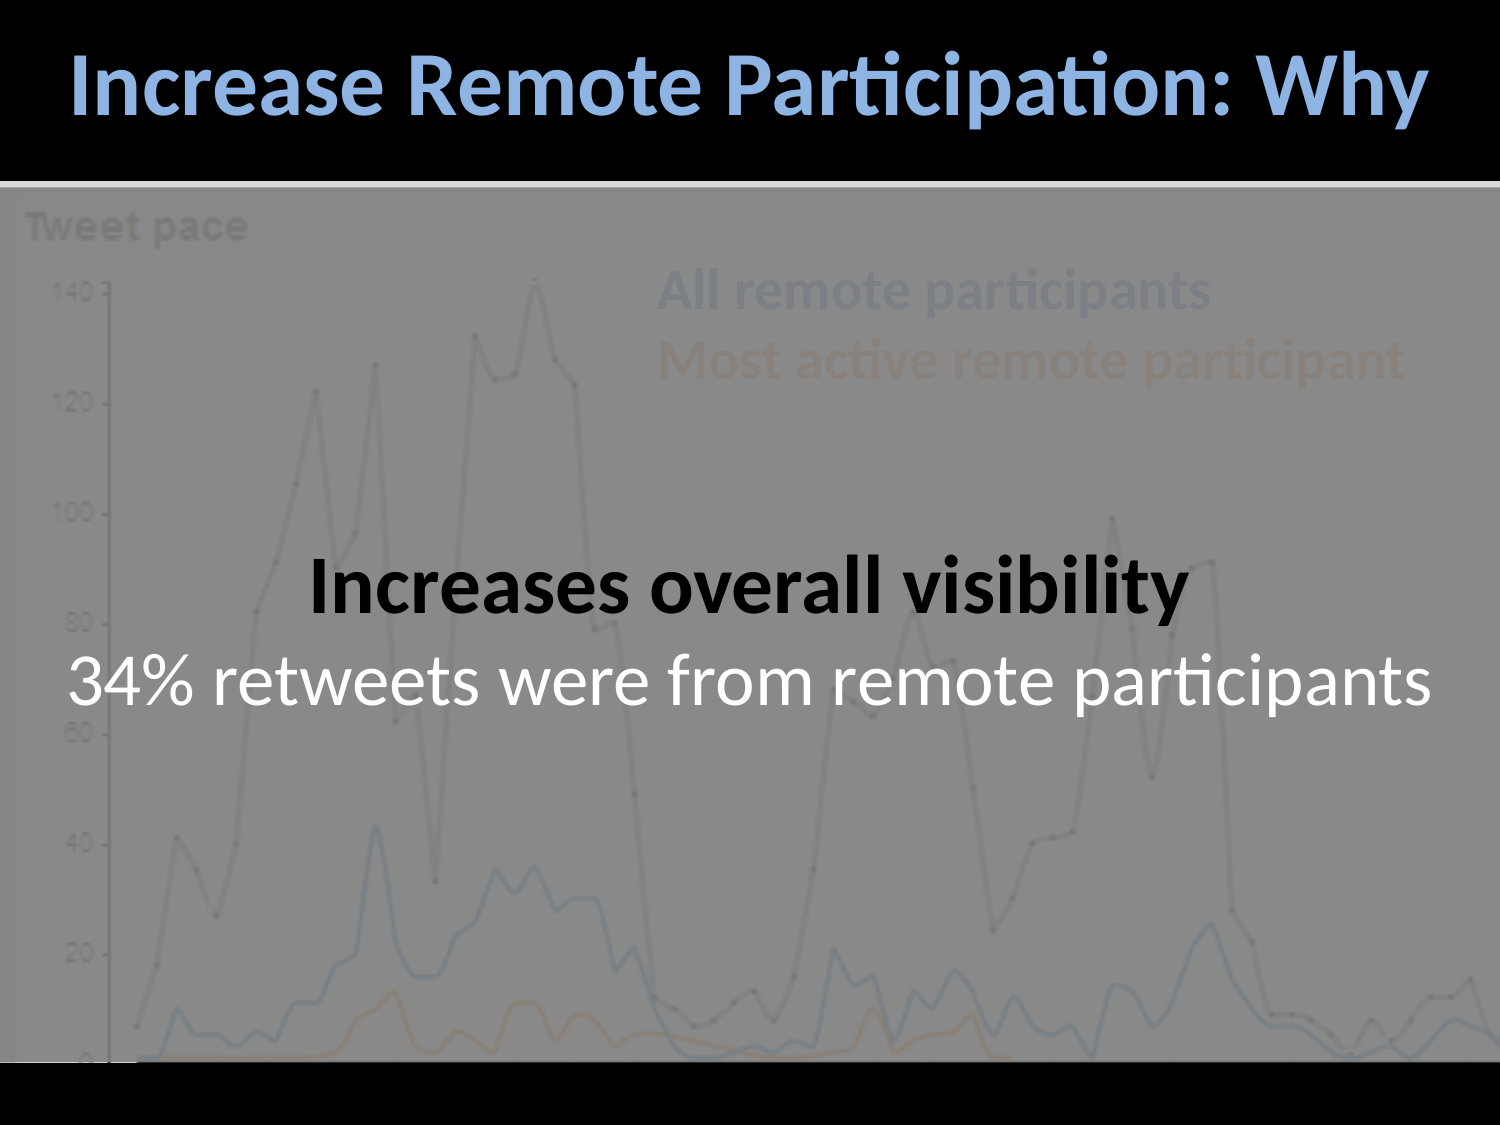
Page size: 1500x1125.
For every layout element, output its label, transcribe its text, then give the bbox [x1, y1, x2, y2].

title Increase Remote Participation: Why [0, 0, 1500, 158]
picture [0, 181, 1500, 1063]
